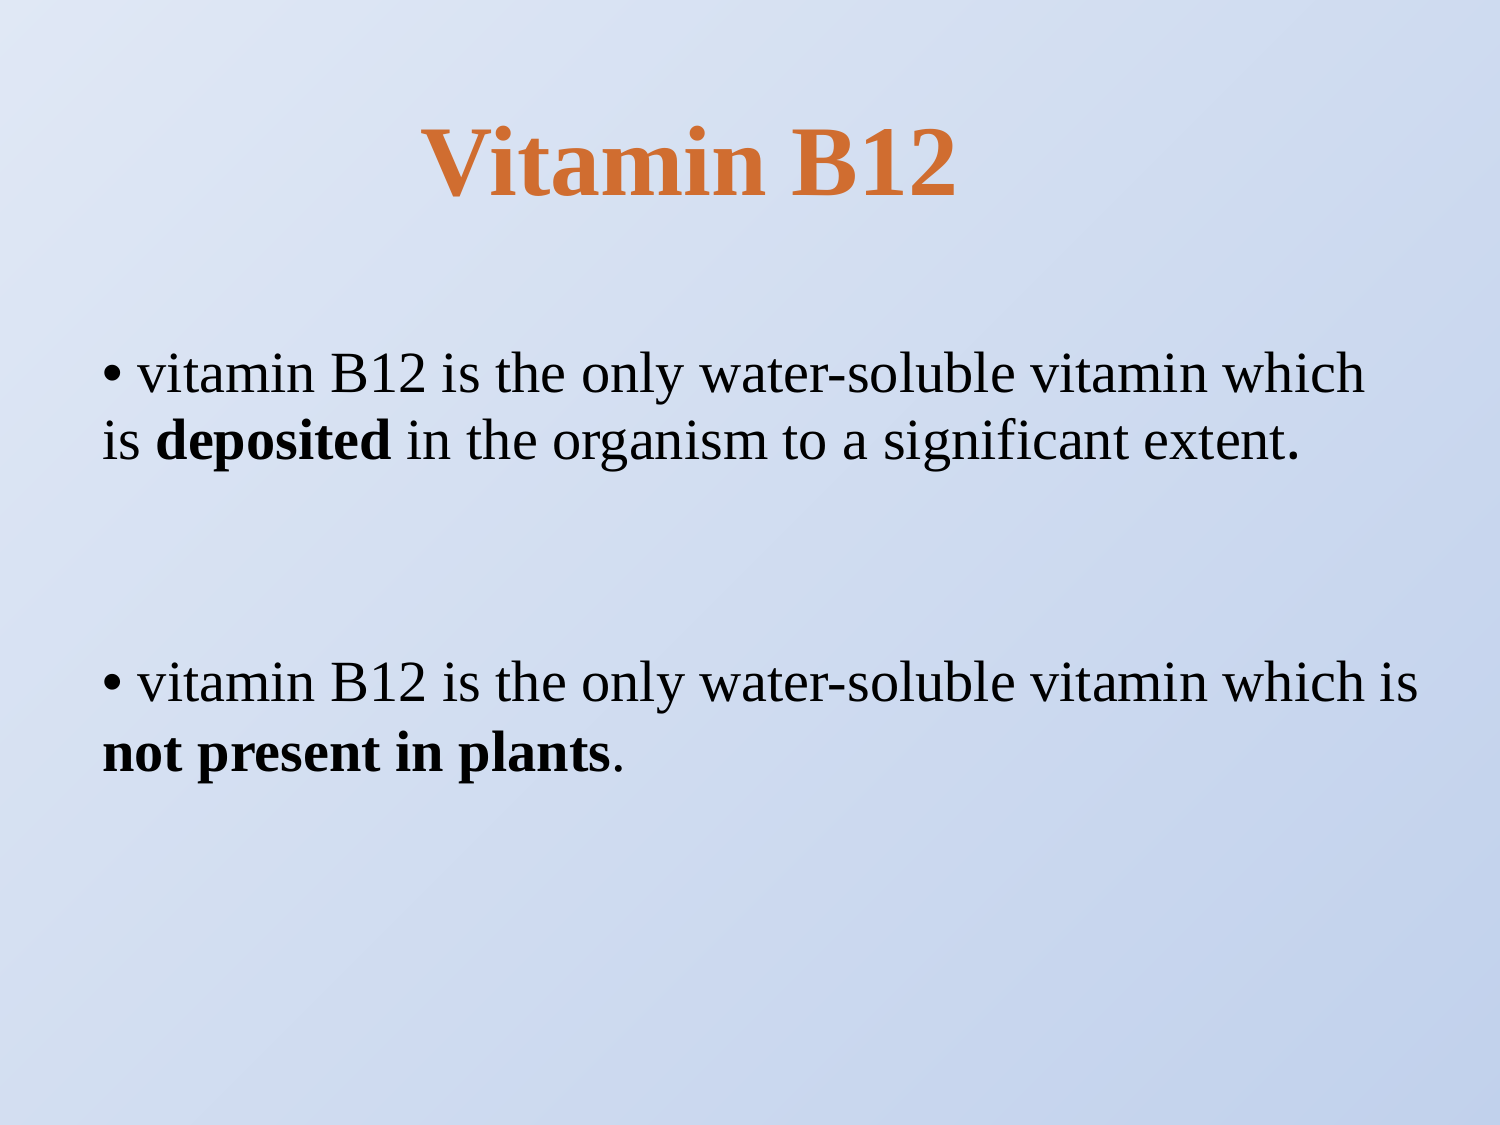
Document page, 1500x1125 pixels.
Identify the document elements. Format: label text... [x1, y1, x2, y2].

text_box Vitamin B12 [395, 110, 984, 322]
text_box • vitamin B12 is the only water-soluble vitamin which is deposited in the organism to a significant extent. [102, 337, 1413, 539]
text_box • vitamin B12 is the only water-soluble vitamin which is not present in plants. [102, 643, 1500, 853]
